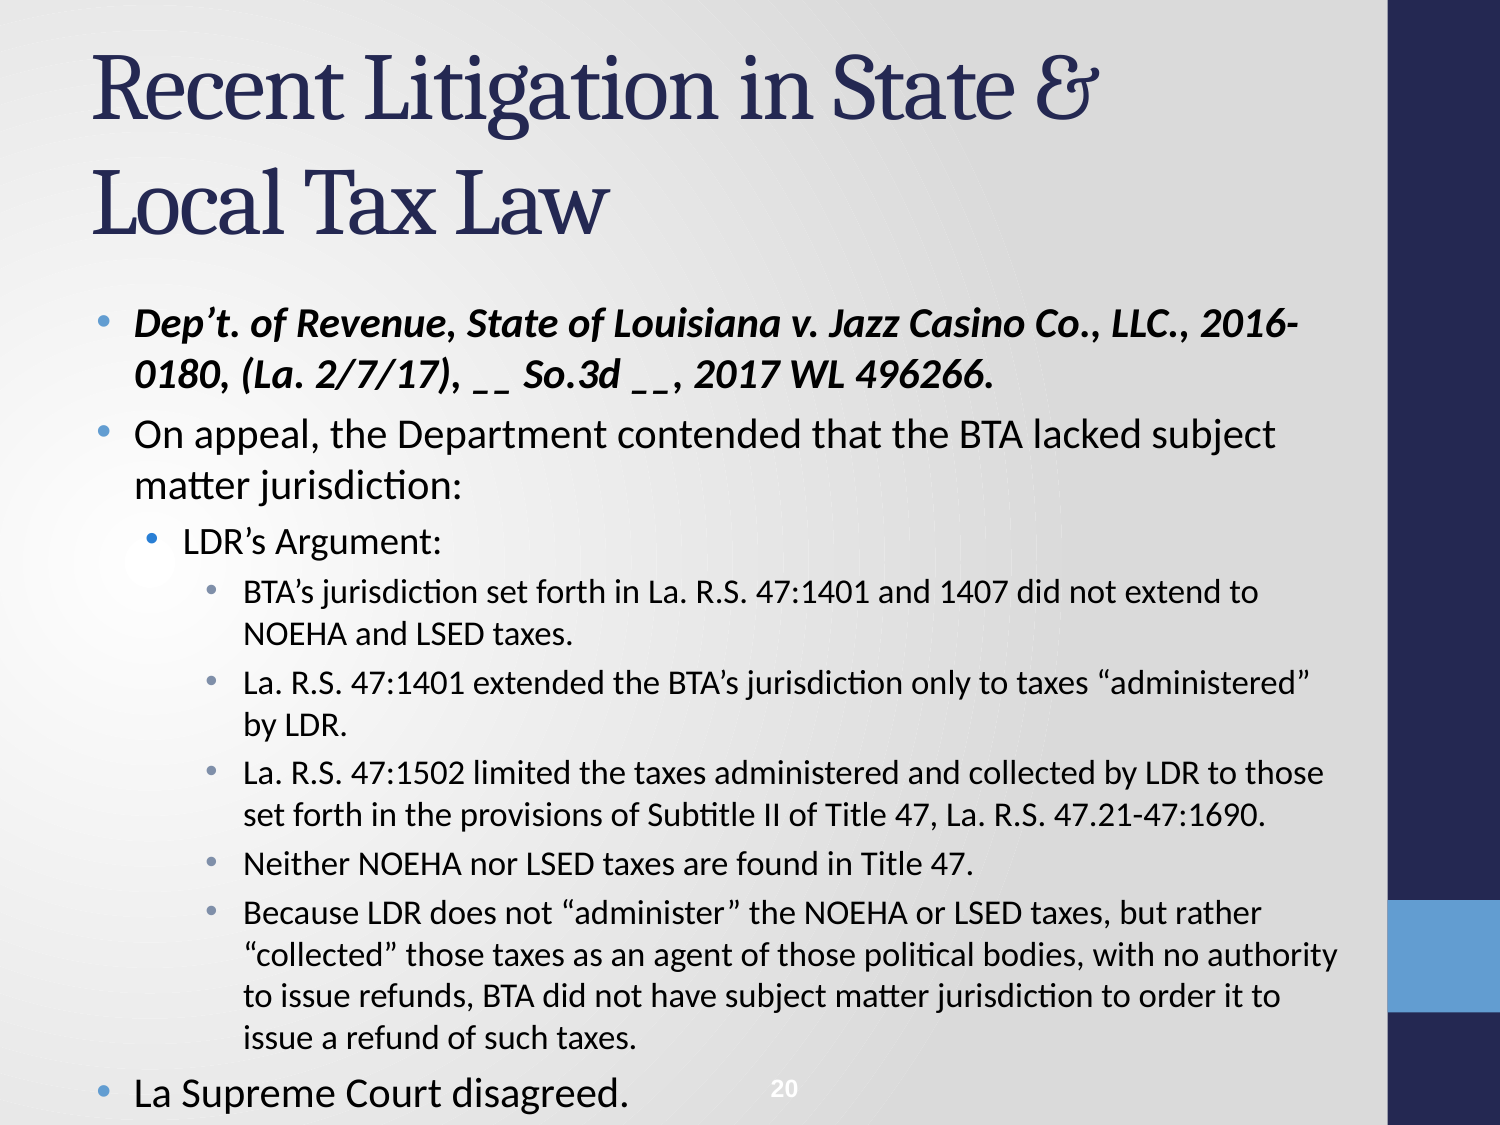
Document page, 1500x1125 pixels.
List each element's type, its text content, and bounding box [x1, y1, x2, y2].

text_box 20 [609, 1065, 960, 1125]
list Dep’t. of Revenue, State of Louisiana v. Jazz Casino Co., LLC., 2016-0180, (La. 2/7/17), __ So.3d __, 2017 WL 496266. On appeal, the Department contended that the BTA lacked subject matter jurisdiction: LDR’s Argument: BTA’s jurisdiction set forth in La. R.S. 47:1401 and 1407 did not extend to NOEHA and LSED taxes. La. R.S. 47:1401 extended the BTA’s jurisdiction only to taxes “administered” by LDR. La. R.S. 47:1502 limited the taxes administered and collected by LDR to those set forth in the provisions of Subtitle II of Title 47, La. R.S. 47.21-47:1690. Neither NOEHA nor LSED taxes are found in Title 47. Because LDR does not “administer” the NOEHA or LSED taxes, but rather “collected” those taxes as an agent of those political bodies, with no authority to issue refunds, BTA did not have subject matter jurisdiction to order it to issue a refund of such taxes. La Supreme Court disagreed. [62, 287, 1363, 1125]
title Recent Litigation in State & Local Tax Law [75, 45, 1325, 233]
